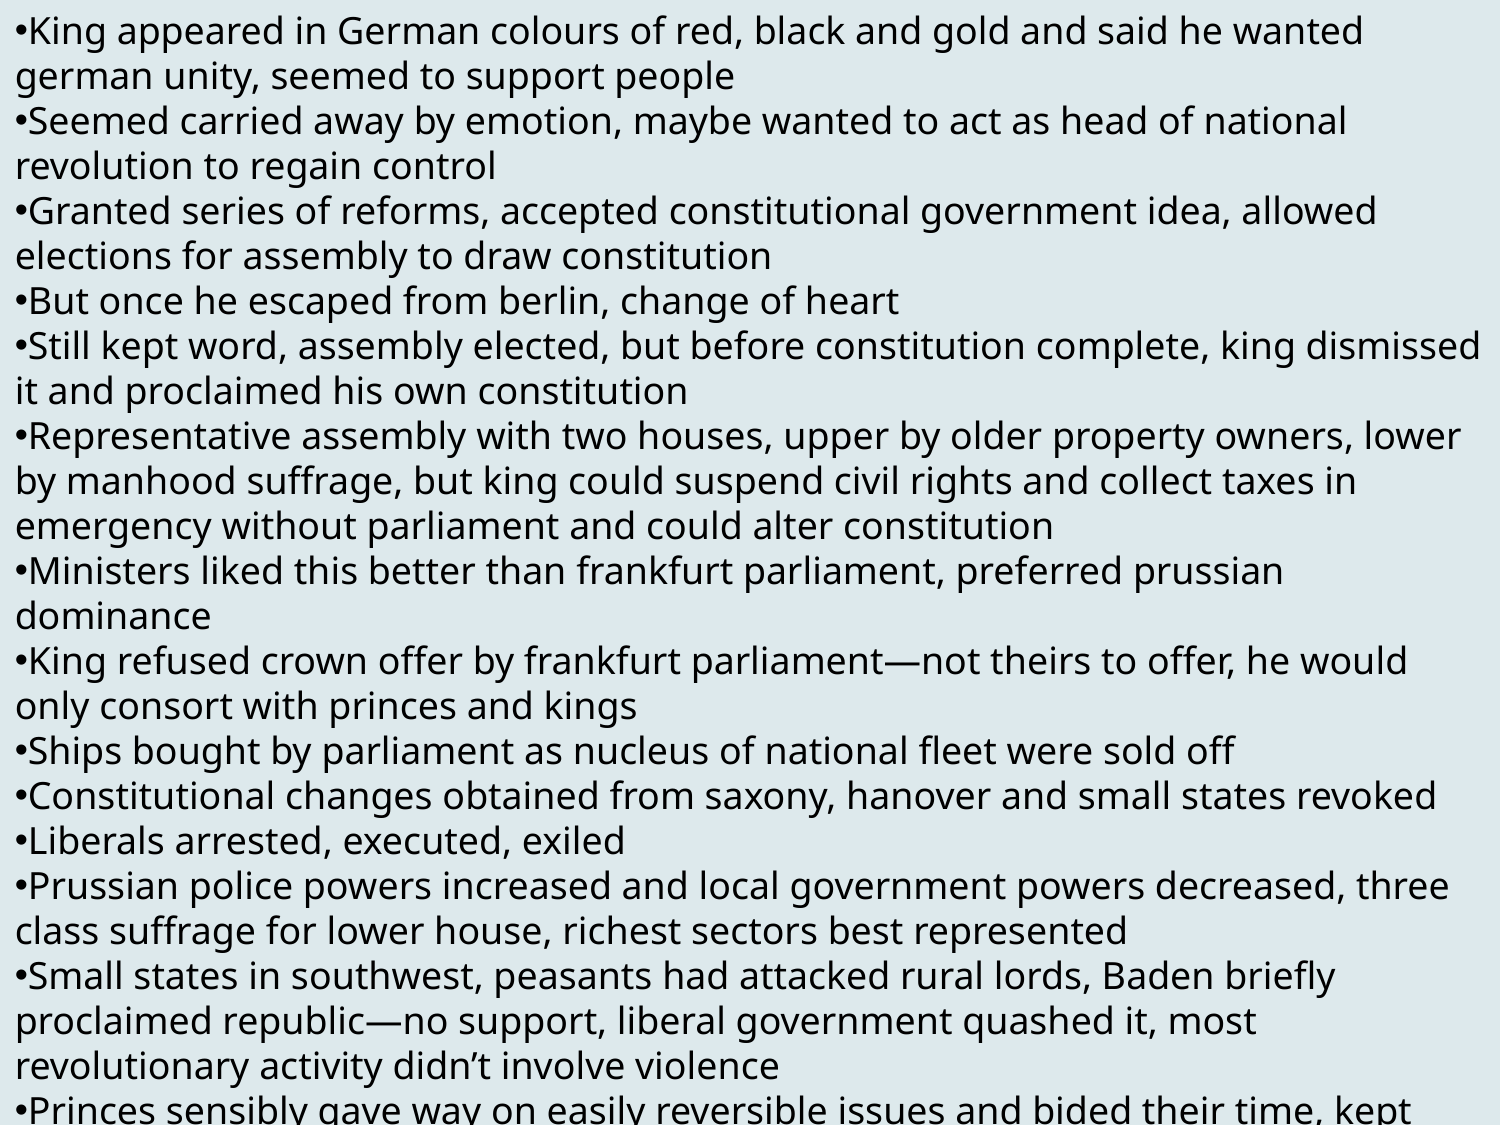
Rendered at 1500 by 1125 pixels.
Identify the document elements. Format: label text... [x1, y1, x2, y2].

text_box King appeared in German colours of red, black and gold and said he wanted german unity, seemed to support people Seemed carried away by emotion, maybe wanted to act as head of national revolution to regain control Granted series of reforms, accepted constitutional government idea, allowed elections for assembly to draw constitution But once he escaped from berlin, change of heart Still kept word, assembly elected, but before constitution complete, king dismissed it and proclaimed his own constitution Representative assembly with two houses, upper by older property owners, lower by manhood suffrage, but king could suspend civil rights and collect taxes in emergency without parliament and could alter constitution Ministers liked this better than frankfurt parliament, preferred prussian dominance King refused crown offer by frankfurt parliament—not theirs to offer, he would only consort with princes and kings Ships bought by parliament as nucleus of national fleet were sold off Constitutional changes obtained from saxony, hanover and small states revoked Liberals arrested, executed, exiled Prussian police powers increased and local government powers decreased, three class suffrage for lower house, richest sectors best represented Small states in southwest, peasants had attacked rural lords, Baden briefly proclaimed republic—no support, liberal government quashed it, most revolutionary activity didn’t involve violence Princes sensibly gave way on easily reversible issues and bided their time, kept control of army, then regained power when liberals/radicals/conservatives divided [0, 0, 1500, 1125]
